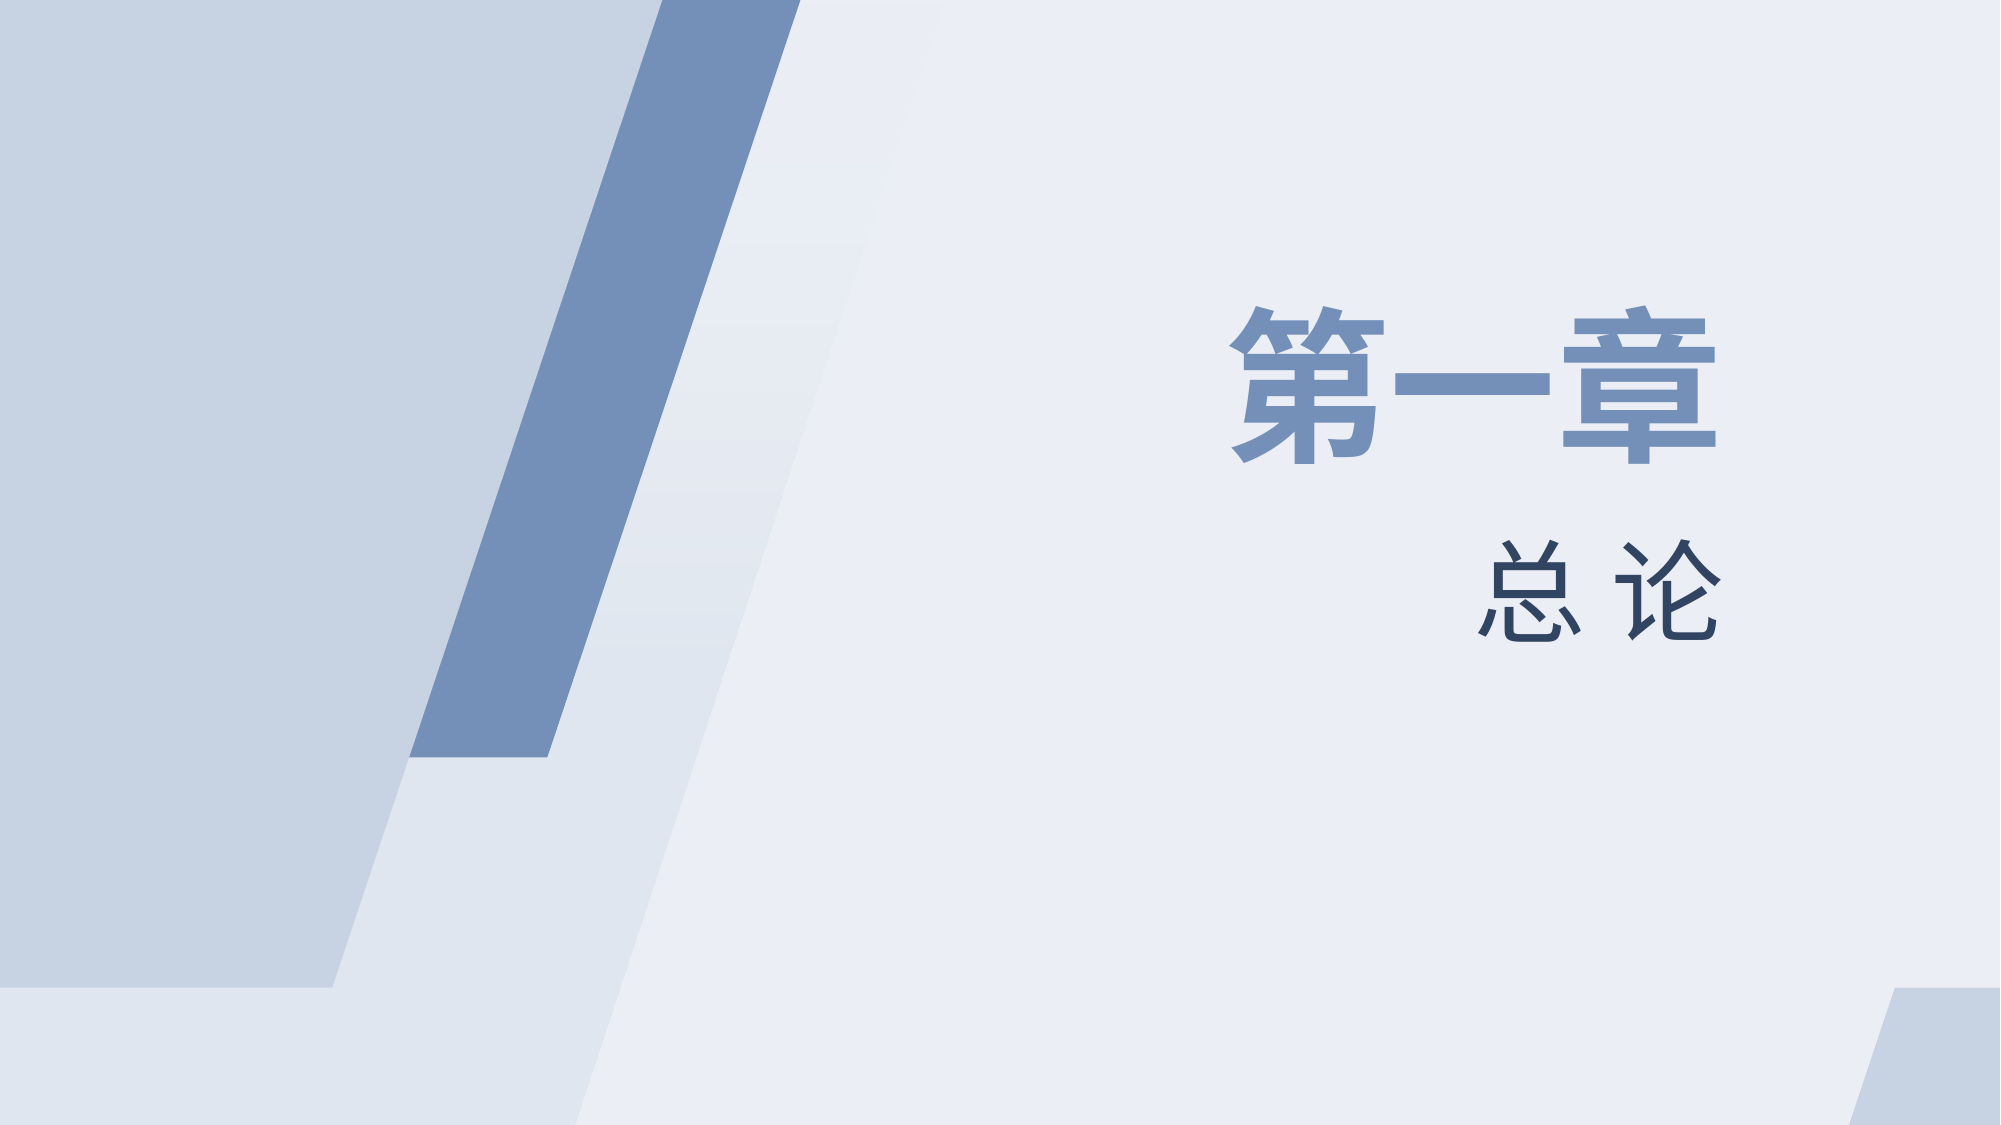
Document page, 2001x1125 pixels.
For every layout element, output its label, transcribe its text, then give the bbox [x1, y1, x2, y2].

list 第一章 [880, 212, 1724, 483]
title 总 论 [881, 522, 1724, 854]
